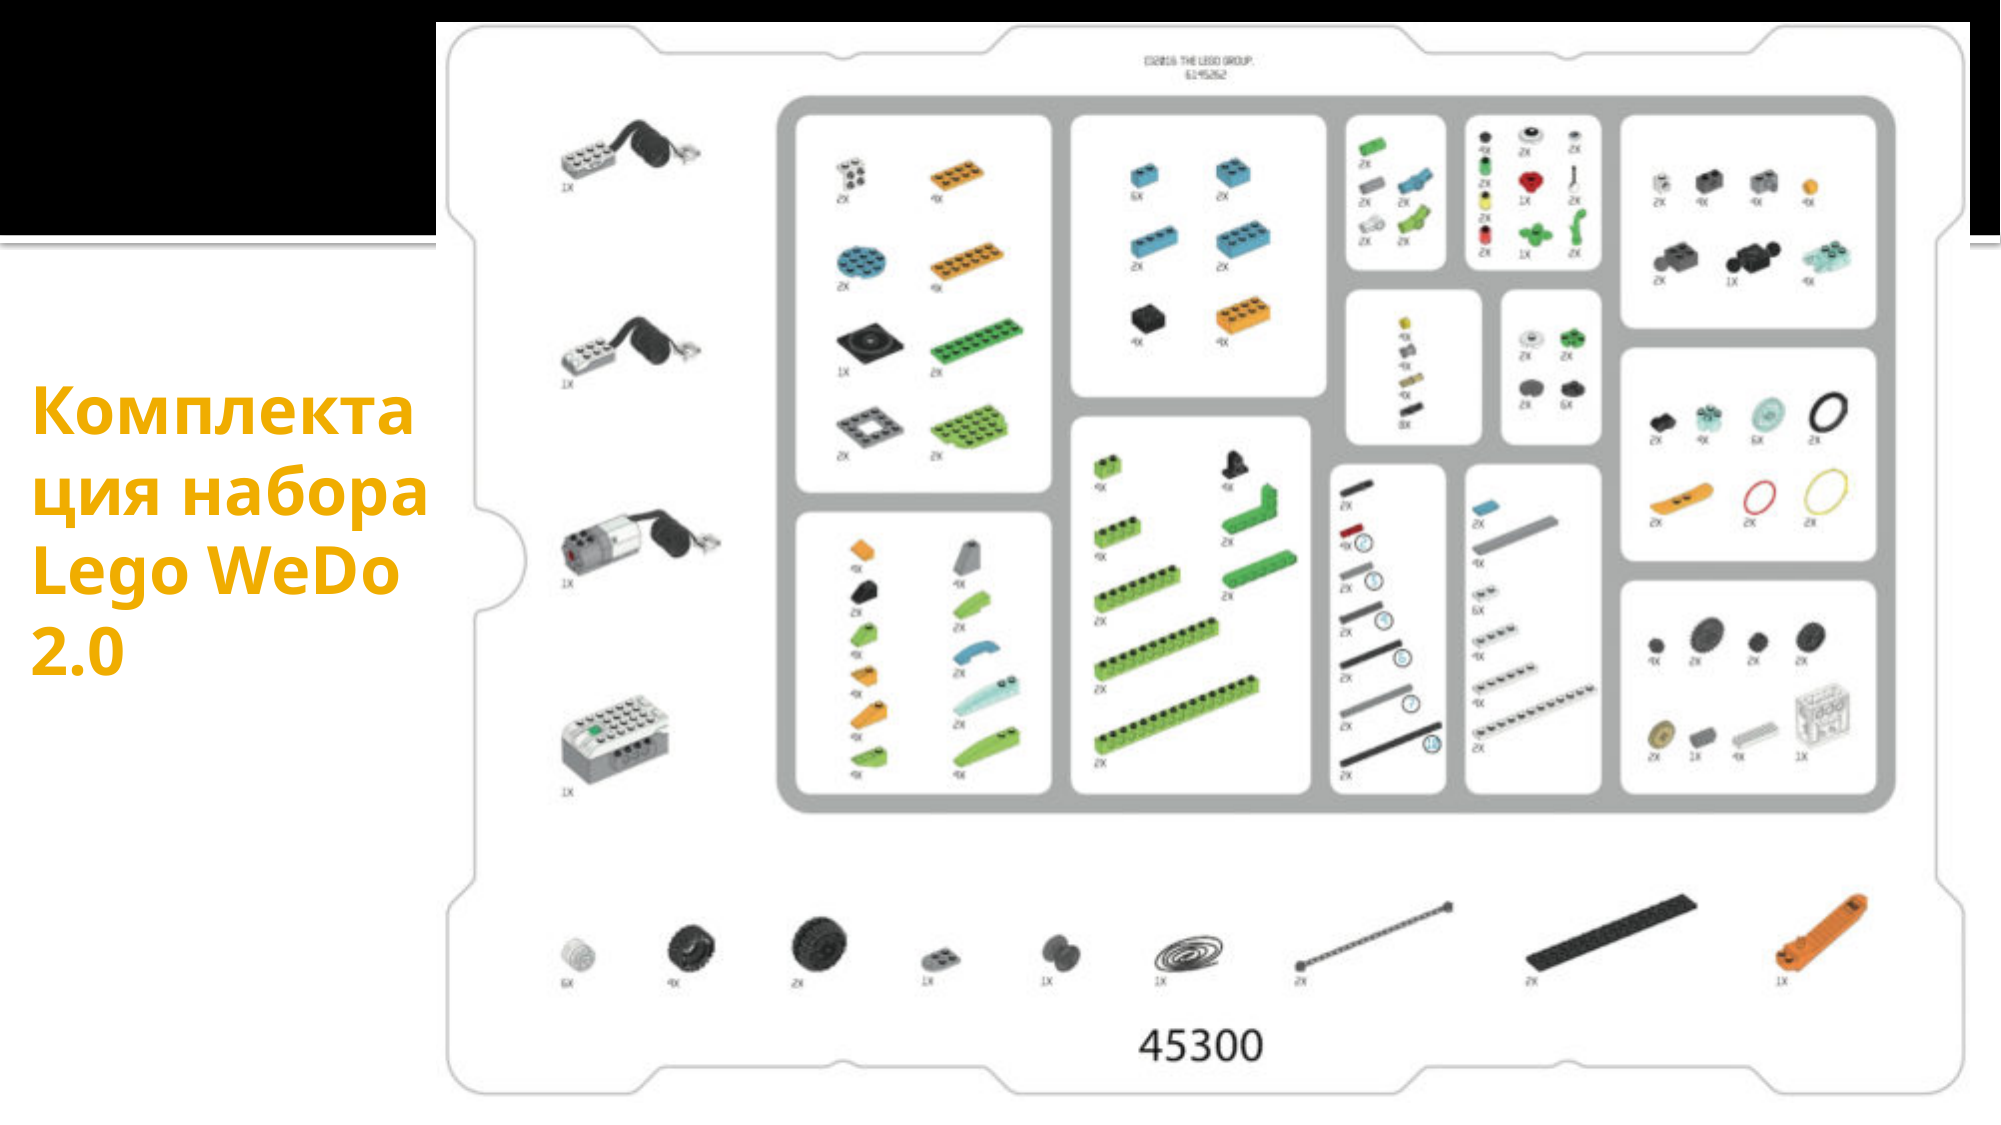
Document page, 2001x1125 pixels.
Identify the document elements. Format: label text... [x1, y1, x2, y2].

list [436, 22, 1970, 1103]
title Комплектация набора Lego WeDo 2.0 [15, 268, 431, 789]
